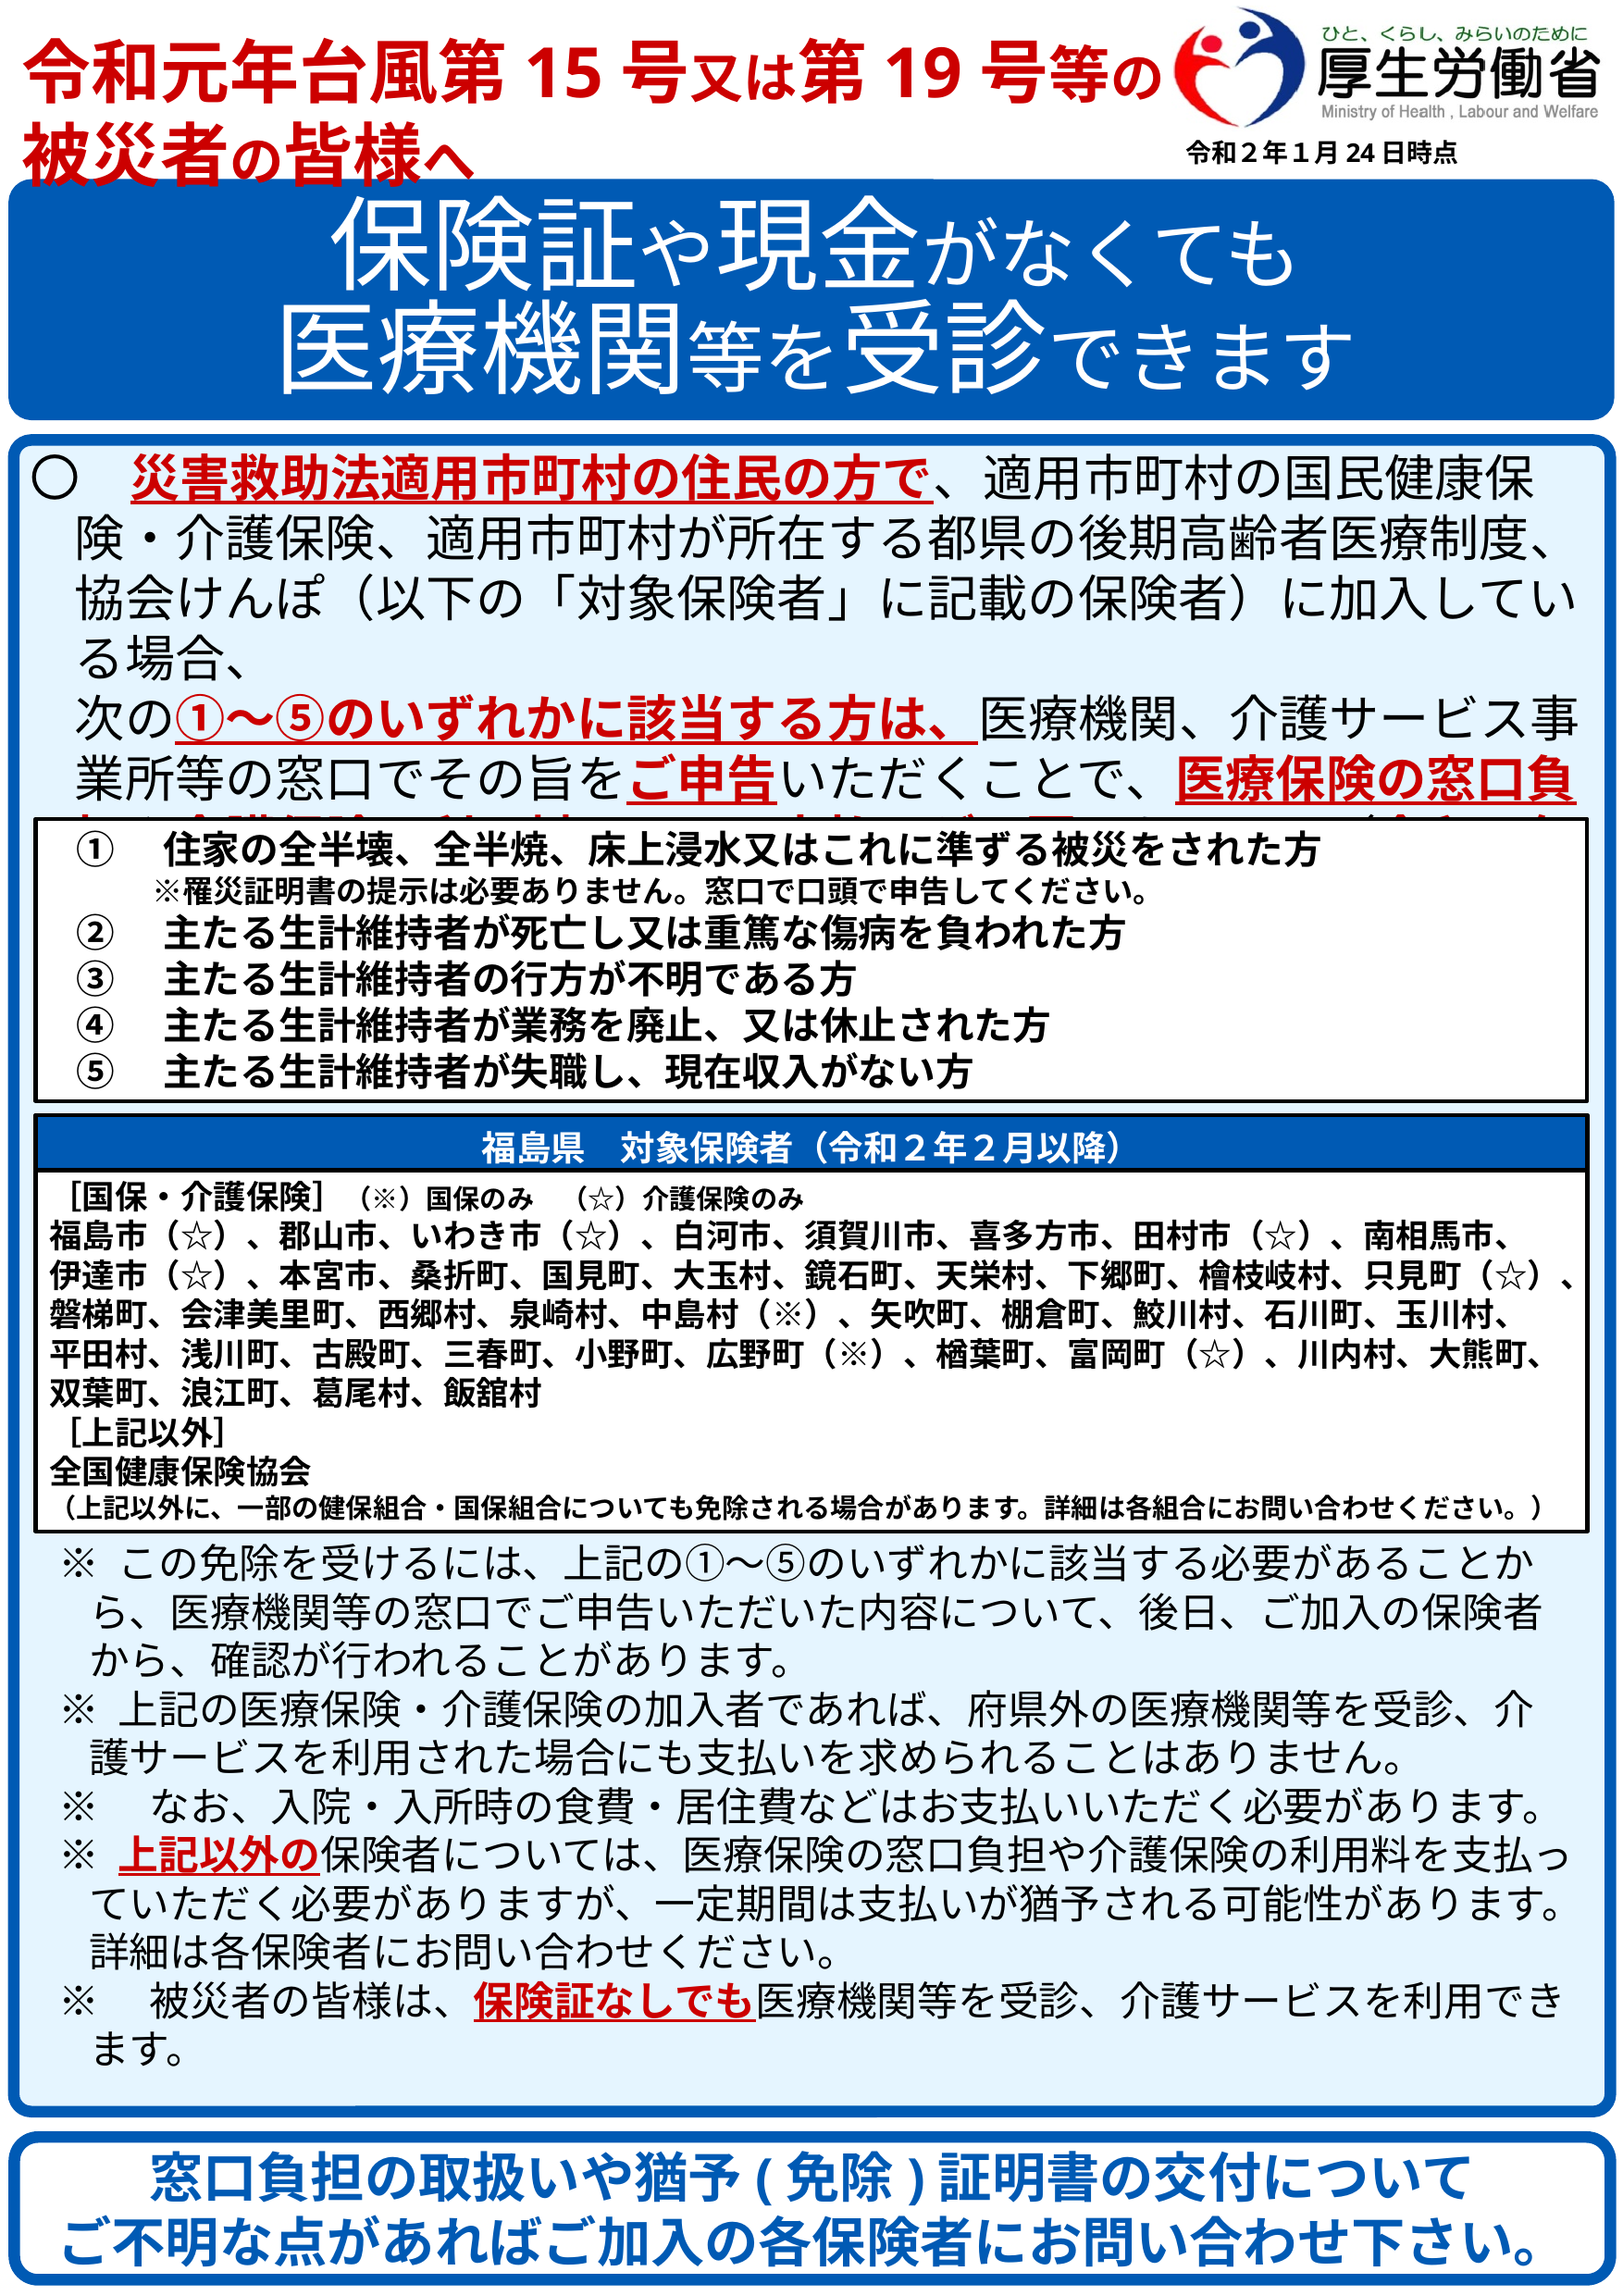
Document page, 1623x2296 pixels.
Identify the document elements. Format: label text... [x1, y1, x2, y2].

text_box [1171, 6, 1611, 176]
text_box 〇 災害救助法適用市町村の住民の方で、適用市町村の国民健康保険・介護保険、適用市町村が所在する都県の後期高齢者医療制度、 協会けんぽ（以下の「対象保険者」に記載の保険者）に加入している場合、 次の➀～➄のいずれかに該当する方は、医療機関、介護サービス事業所等の窓口でその旨をご申告いただくことで、医療保険の窓口負担や介護保険の利用料について支払いが不要となります（令和２年３月末まで）。 [16, 440, 1615, 935]
text_box ※ この免除を受けるには、上記の①～⑤のいずれかに該当する必要があることから、医療機関等の窓口でご申告いただいた内容について、後日、ご加入の保険者から、確認が行われることがあります。 ※ 上記の医療保険・介護保険の加入者であれば、府県外の医療機関等を受診、介護サービスを利用された場合にも支払いを求められることはありません。 ※ なお、入院・入所時の食費・居住費などはお支払いいただく必要があります。 ※ 上記以外の保険者については、医療保険の窓口負担や介護保険の利用料を支払っていただく必要がありますが、一定期間は支払いが猶予される可能性があります。詳細は各保険者にお問い合わせください。 ※ 被災者の皆様は、保険証なしでも医療機関等を受診、介護サービスを利用できます。 [44, 1531, 1588, 2079]
text_box ① 住家の全半壊、全半焼、床上浸水又はこれに準ずる被災をされた方 ※罹災証明書の提示は必要ありません。窓口で口頭で申告してください。 ② 主たる生計維持者が死亡し又は重篤な傷病を負われた方 ③ 主たる生計維持者の行方が不明である方 ④ 主たる生計維持者が業務を廃止、又は休止された方 ⑤ 主たる生計維持者が失職し、現在収入がない方 [35, 818, 1588, 1101]
text_box 保険証や現金がなくても 医療機関等を受診できます [231, 184, 1399, 416]
text_box [11, 445, 1613, 2114]
text_box ［国保・介護保険］（※）国保のみ （☆）介護保険のみ 福島市（☆）、郡山市、いわき市（☆）、白河市、須賀川市、喜多方市、田村市（☆）、南相馬市、 伊達市（☆）、本宮市、桑折町、国見町、大玉村、鏡石町、天栄村、下郷町、檜枝岐村、只見町（☆）、磐梯町、会津美里町、西郷村、泉崎村、中島村（※）、矢吹町、棚倉町、鮫川村、石川町、玉川村、 平田村、浅川町、古殿町、三春町、小野町、広野町（※）、楢葉町、富岡町（☆）、川内村、大熊町、双葉町、浪江町、葛尾村、飯舘村 ［上記以外］ 全国健康保険協会 （上記以外に、一部の健保組合・国保組合についても免除される場合があります。詳細は各組合にお問い合わせください。） [33, 1172, 1590, 1533]
text_box 福島県 対象保険者（令和２年２月以降） [33, 1113, 1590, 1172]
text_box [12, 182, 1611, 416]
text_box 窓口負担の取扱いや猶予(免除)証明書の交付について ご不明な点があればご加入の各保険者にお問い合わせ下さい。 [12, 2135, 1613, 2282]
text_box 令和元年台風第15号又は第19号等の 被災者の皆様へ [20, 19, 1167, 177]
